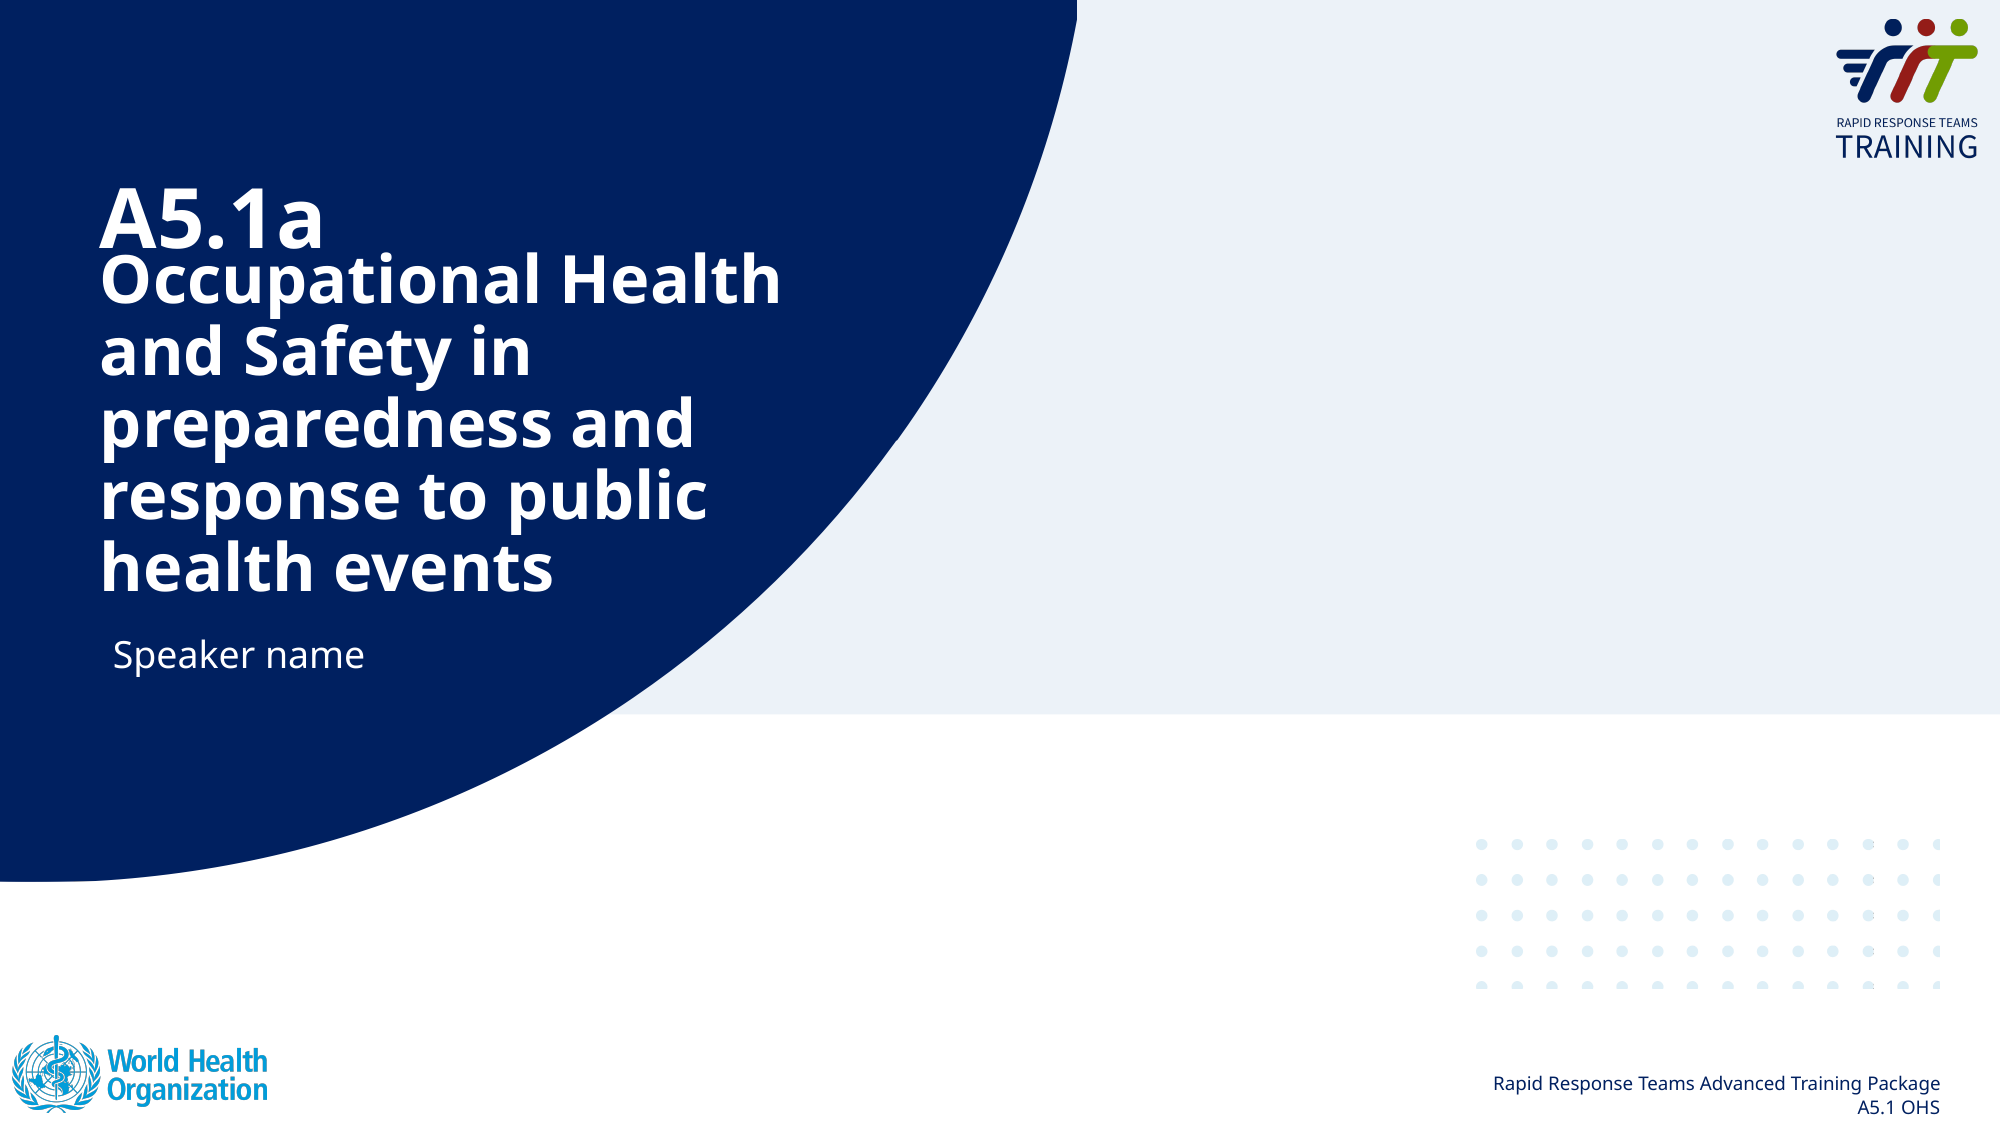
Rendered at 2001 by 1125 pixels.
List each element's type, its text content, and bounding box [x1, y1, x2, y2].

title Occupational Health and Safety in preparedness and response to public health events [91, 227, 830, 625]
picture [1835, 19, 1978, 167]
picture [58, 1050, 64, 1058]
text_box Speaker name [105, 623, 459, 684]
picture [12, 1083, 48, 1113]
picture [1476, 839, 1940, 989]
picture [0, 0, 1077, 882]
picture [12, 1035, 267, 1113]
slide_number 1 [1882, 1037, 1916, 1092]
text_box A5.1a [92, 157, 1086, 273]
